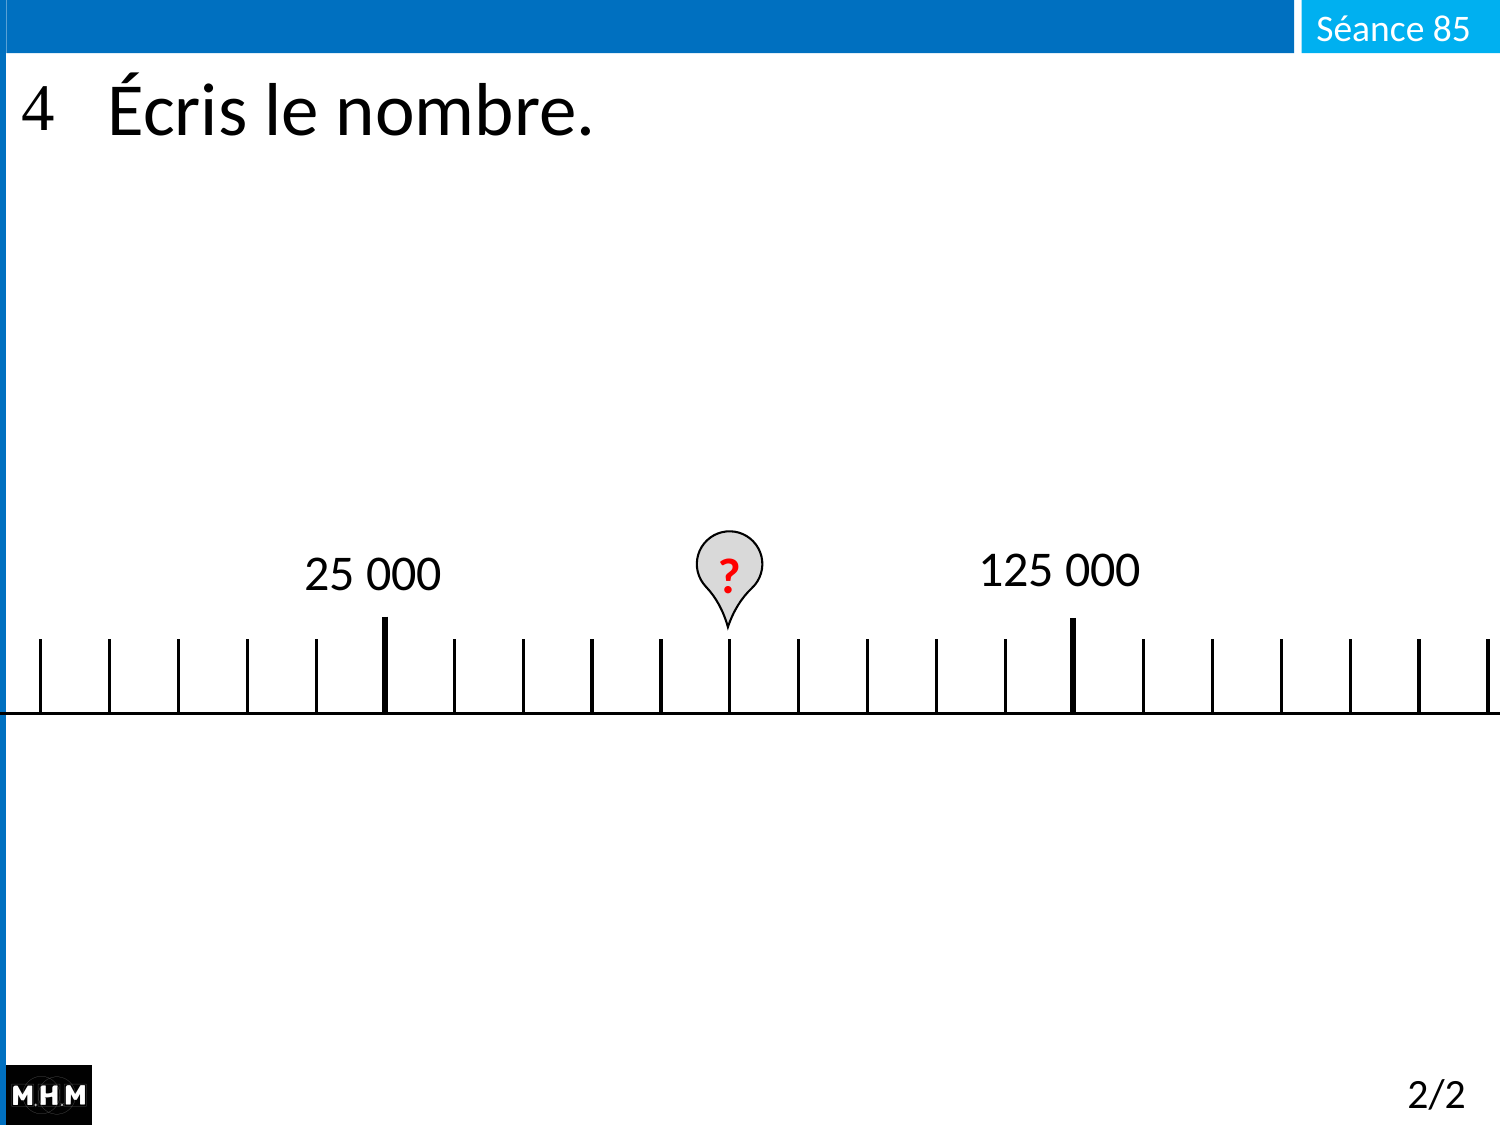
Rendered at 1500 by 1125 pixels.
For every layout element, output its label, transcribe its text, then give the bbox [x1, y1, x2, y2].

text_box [0, 616, 1500, 715]
list 2/2 [1373, 1064, 1500, 1125]
text_box ? [702, 536, 776, 611]
text_box [710, 530, 749, 536]
text_box [695, 544, 702, 584]
text_box 25 000 [289, 533, 481, 609]
picture [6, 1065, 92, 1125]
text_box [720, 611, 736, 616]
text_box 125 000 [963, 529, 1183, 604]
title Écris le nombre. [92, 29, 1387, 192]
